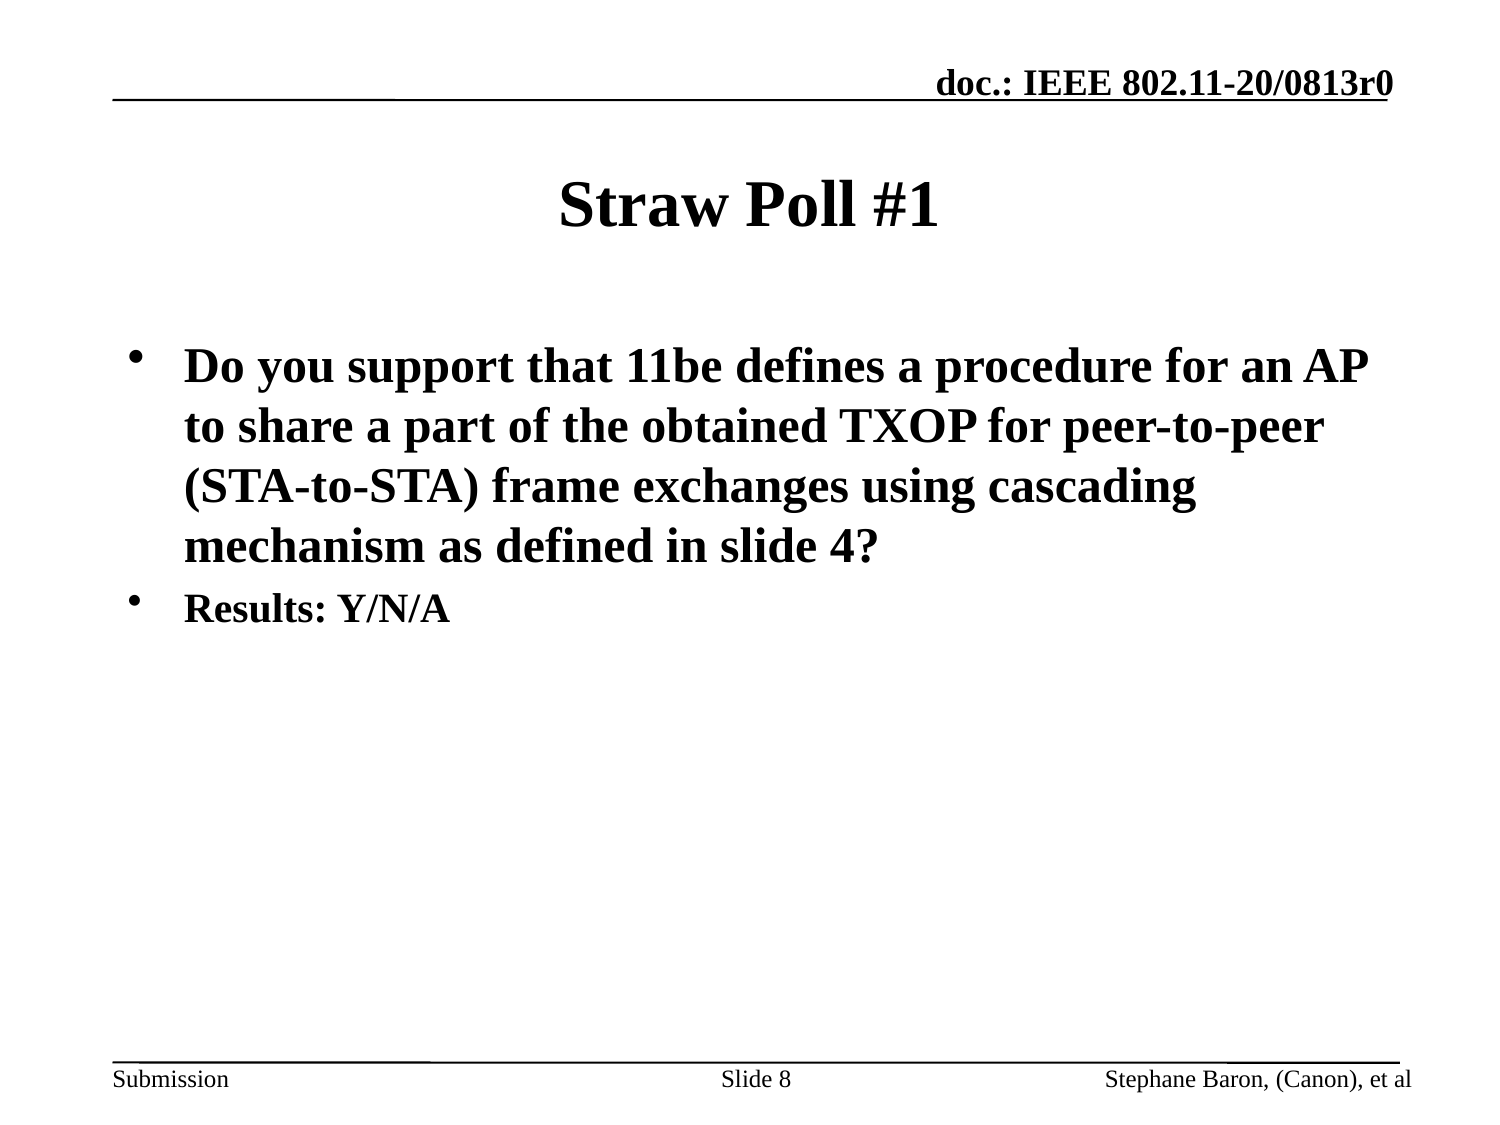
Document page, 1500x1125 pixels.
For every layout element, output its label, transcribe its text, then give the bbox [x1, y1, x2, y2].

text_box Straw Poll #1 [112, 112, 1388, 288]
footer Stephane Baron, (Canon), et al [977, 1061, 1413, 1101]
text_box Do you support that 11be defines a procedure for an AP to share a part of the obtained TXOP for peer-to-peer (STA-to-STA) frame exchanges using cascading mechanism as defined in slide 4? Results: Y/N/A [112, 324, 1388, 663]
slide_number Slide 8 [712, 1061, 800, 1123]
